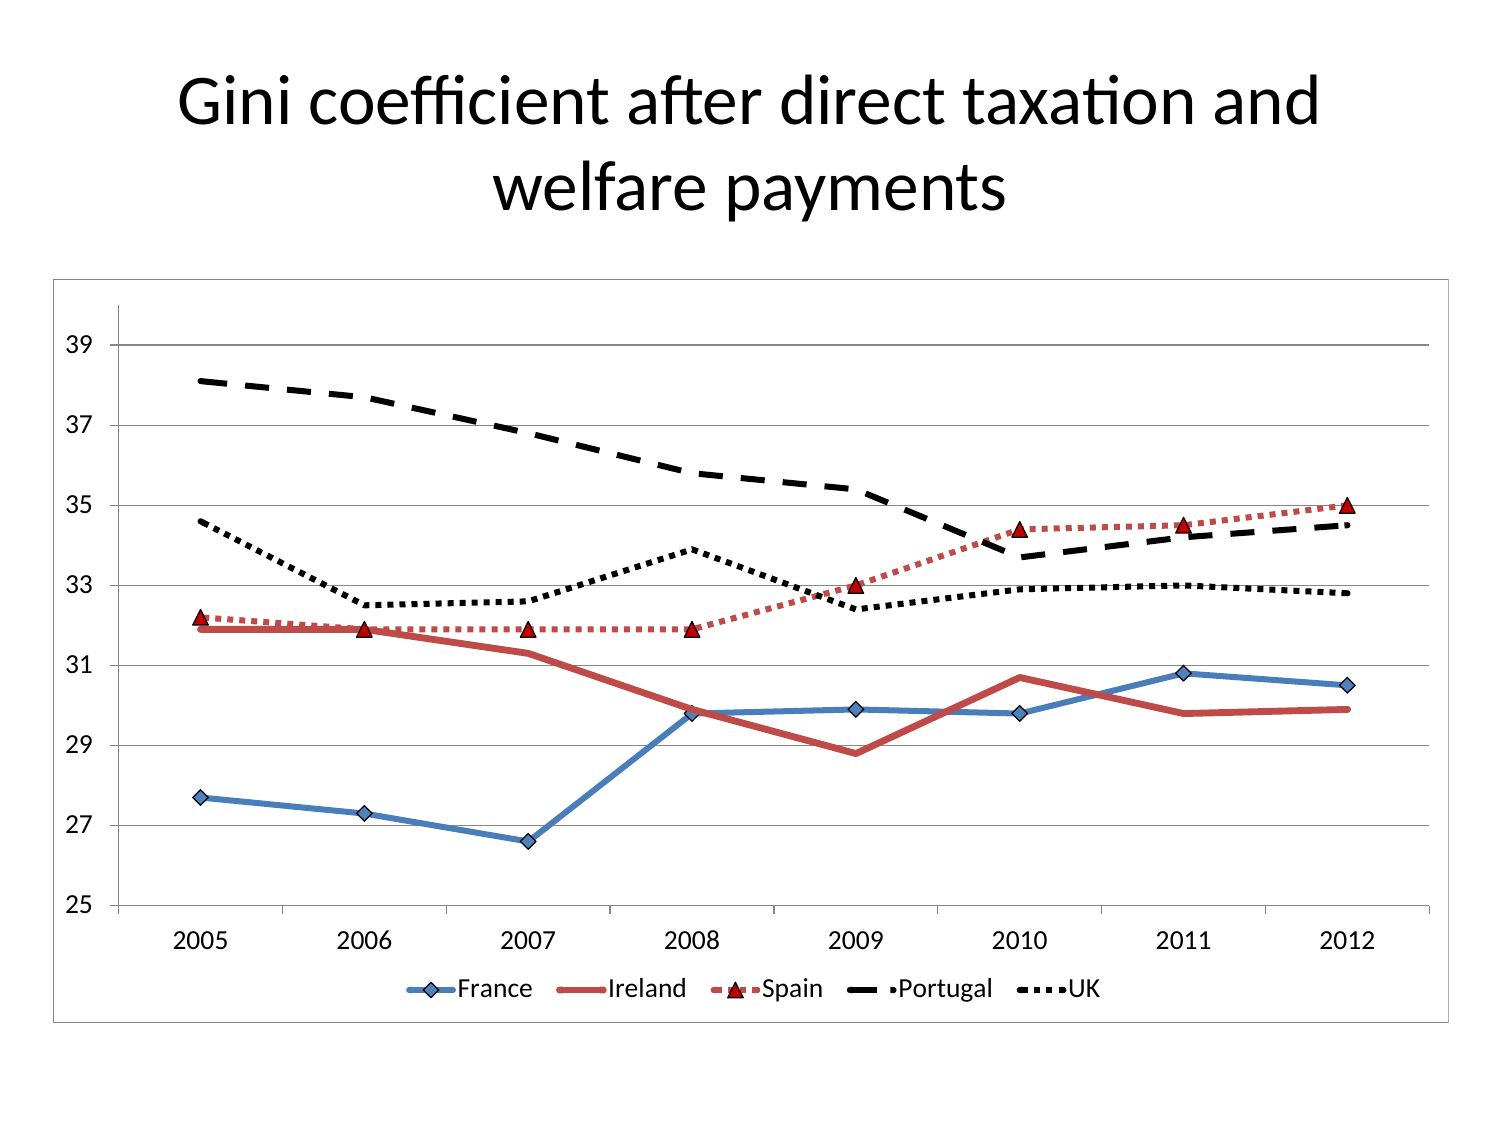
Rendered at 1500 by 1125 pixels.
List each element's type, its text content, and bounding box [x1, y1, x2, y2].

title Gini coefficient after direct taxation and welfare payments [75, 45, 1425, 233]
picture [52, 278, 1449, 1023]
